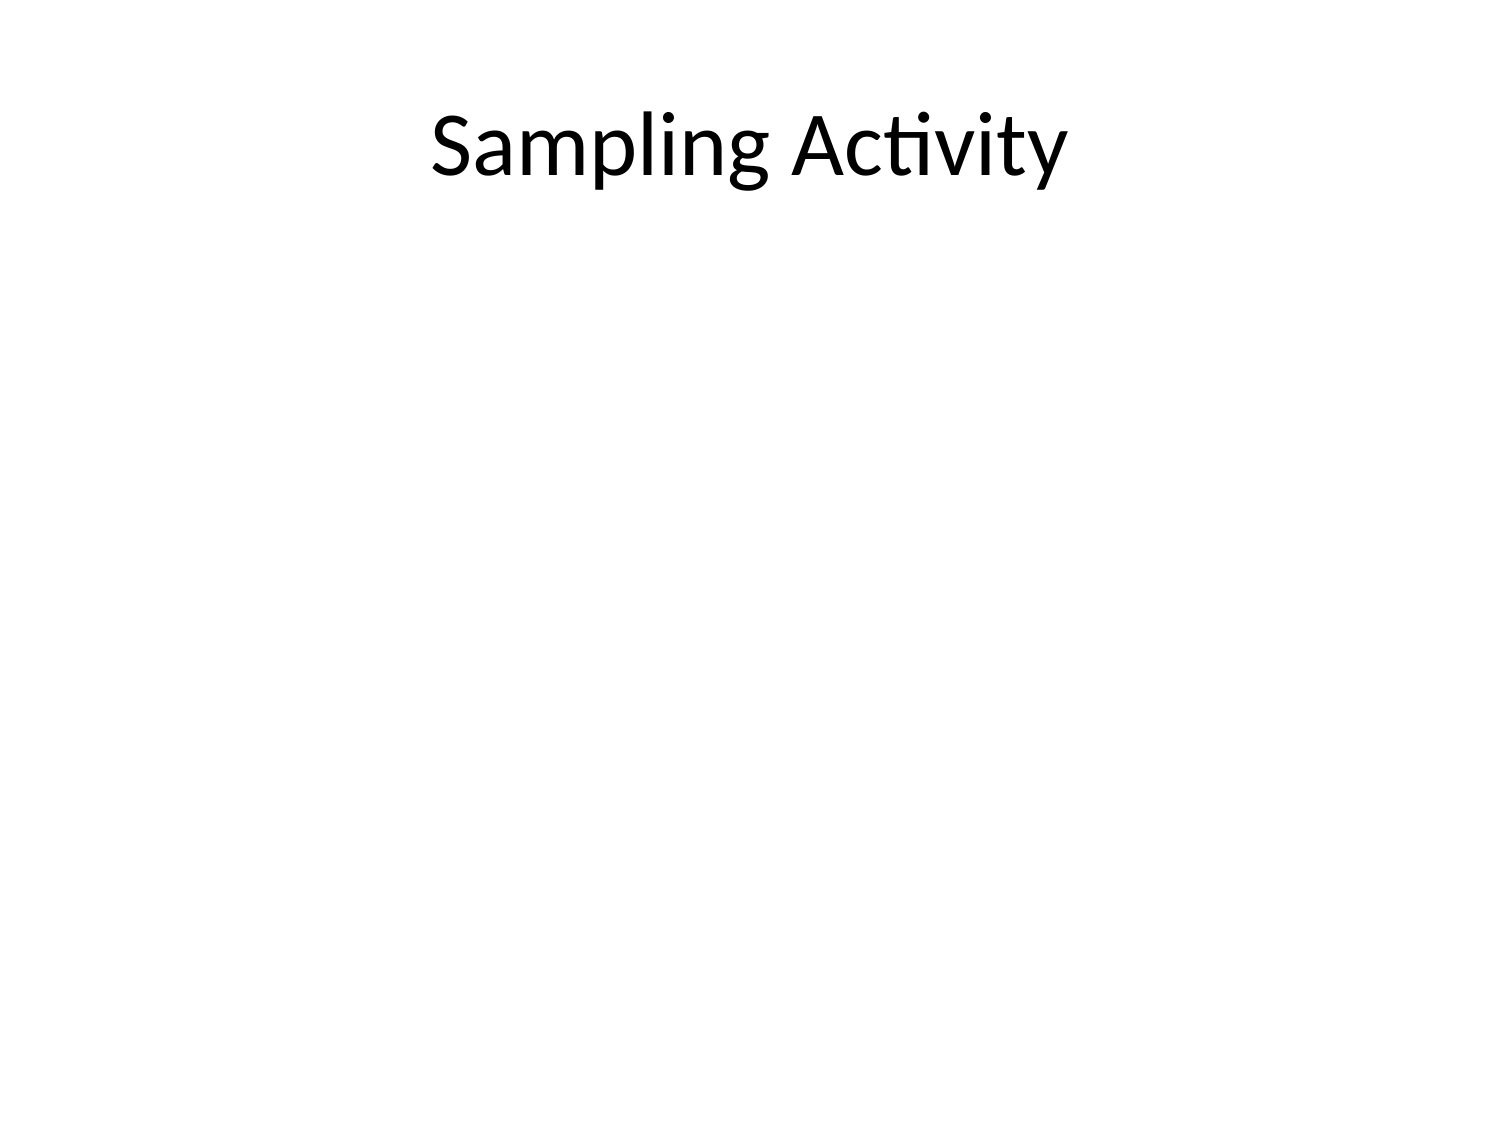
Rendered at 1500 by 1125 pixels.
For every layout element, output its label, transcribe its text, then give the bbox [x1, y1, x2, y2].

title Sampling Activity [75, 45, 1425, 233]
